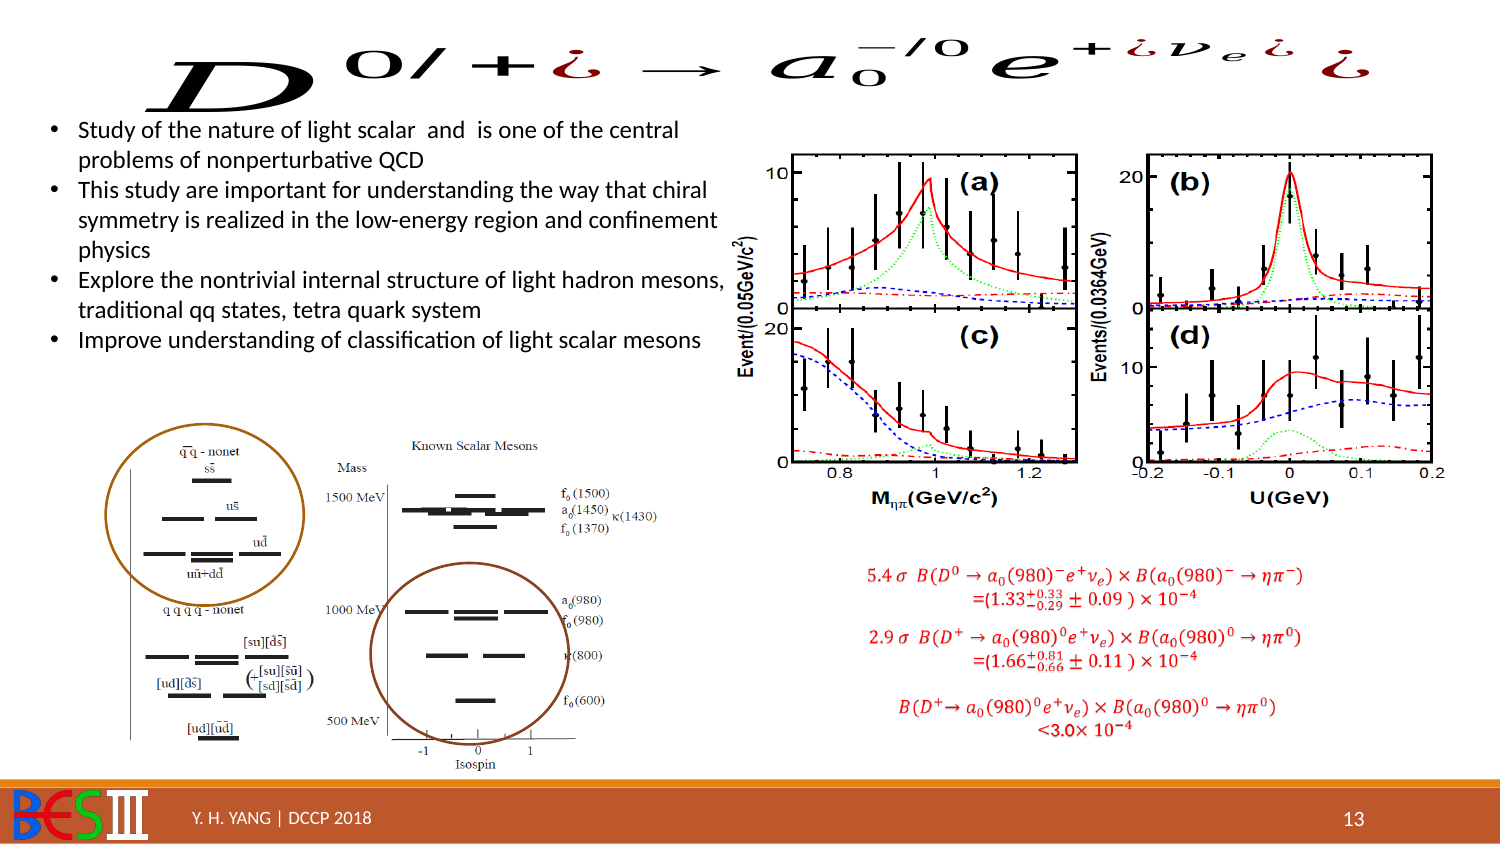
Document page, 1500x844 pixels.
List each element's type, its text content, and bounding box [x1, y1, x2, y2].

picture [731, 137, 1452, 520]
footer Y. H. Yang | DCCP 2018 [176, 794, 1192, 840]
slide_number 12 [1218, 794, 1380, 840]
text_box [105, 423, 668, 779]
picture [14, 790, 148, 840]
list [852, 558, 1318, 756]
